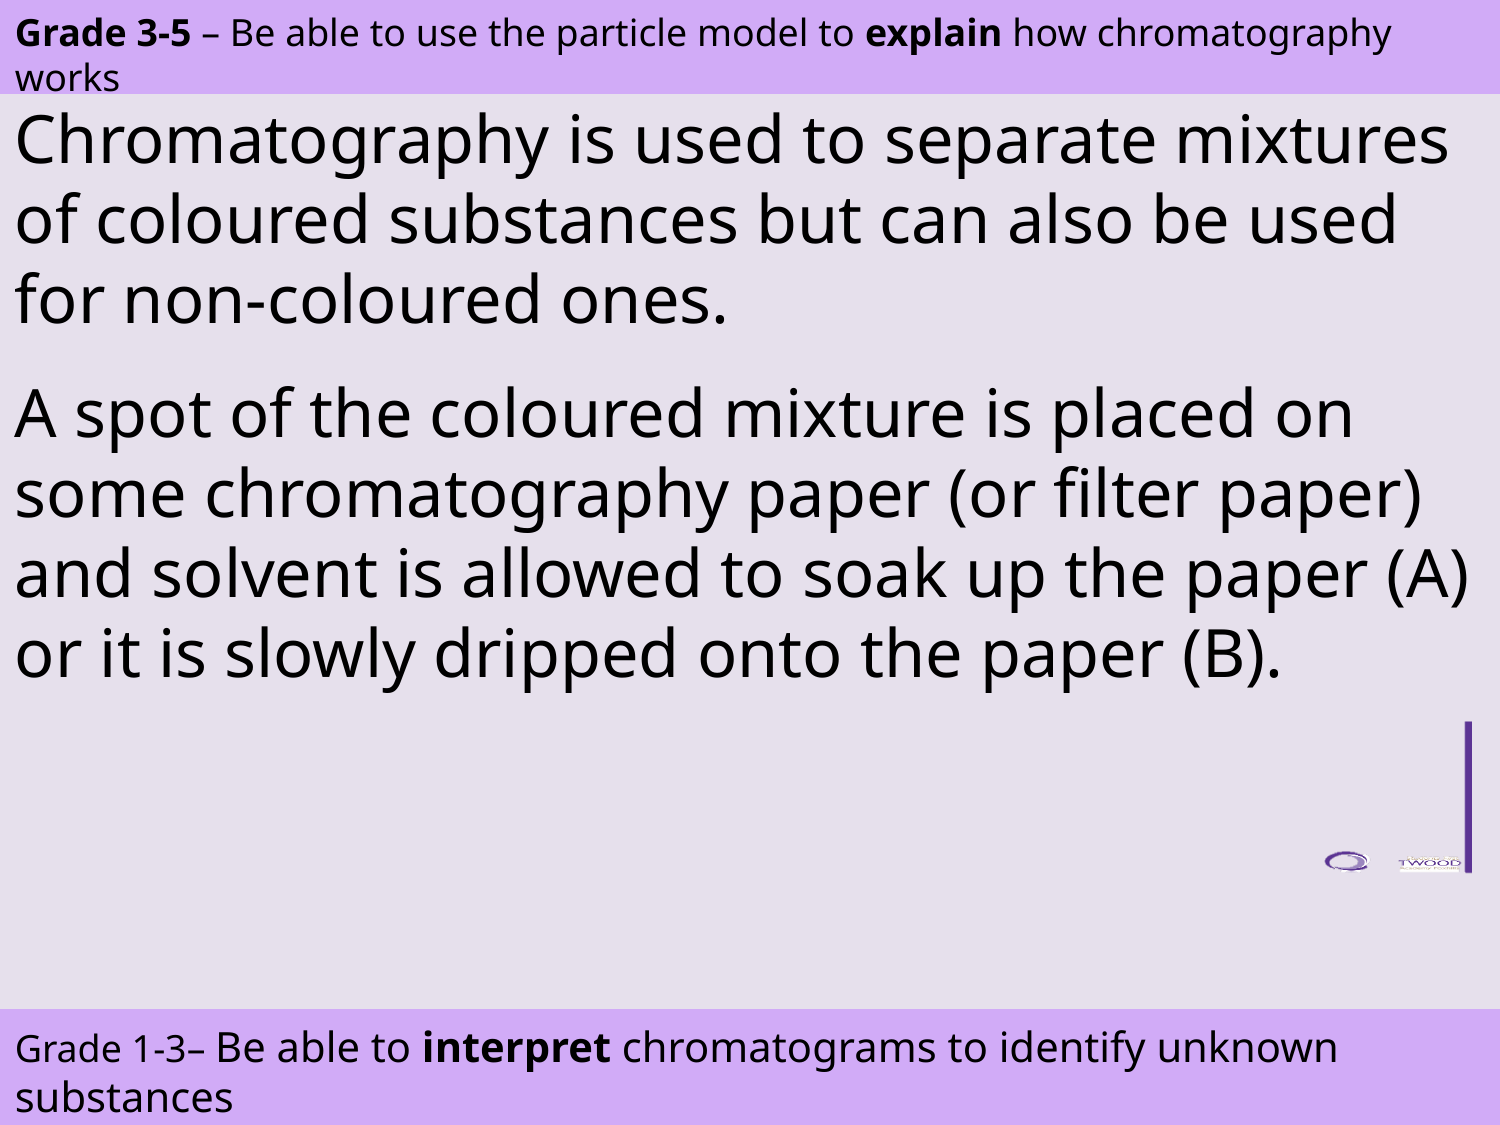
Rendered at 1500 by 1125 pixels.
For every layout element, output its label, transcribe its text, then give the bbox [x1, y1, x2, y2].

text_box Grade 3-5 – Be able to use the particle model to explain how chromatography works [0, 1, 1500, 307]
text_box [0, 307, 1500, 1011]
text_box Grade 1-3– Be able to interpret chromatograms to identify unknown substances [0, 1013, 1500, 1125]
picture [962, 715, 1473, 874]
